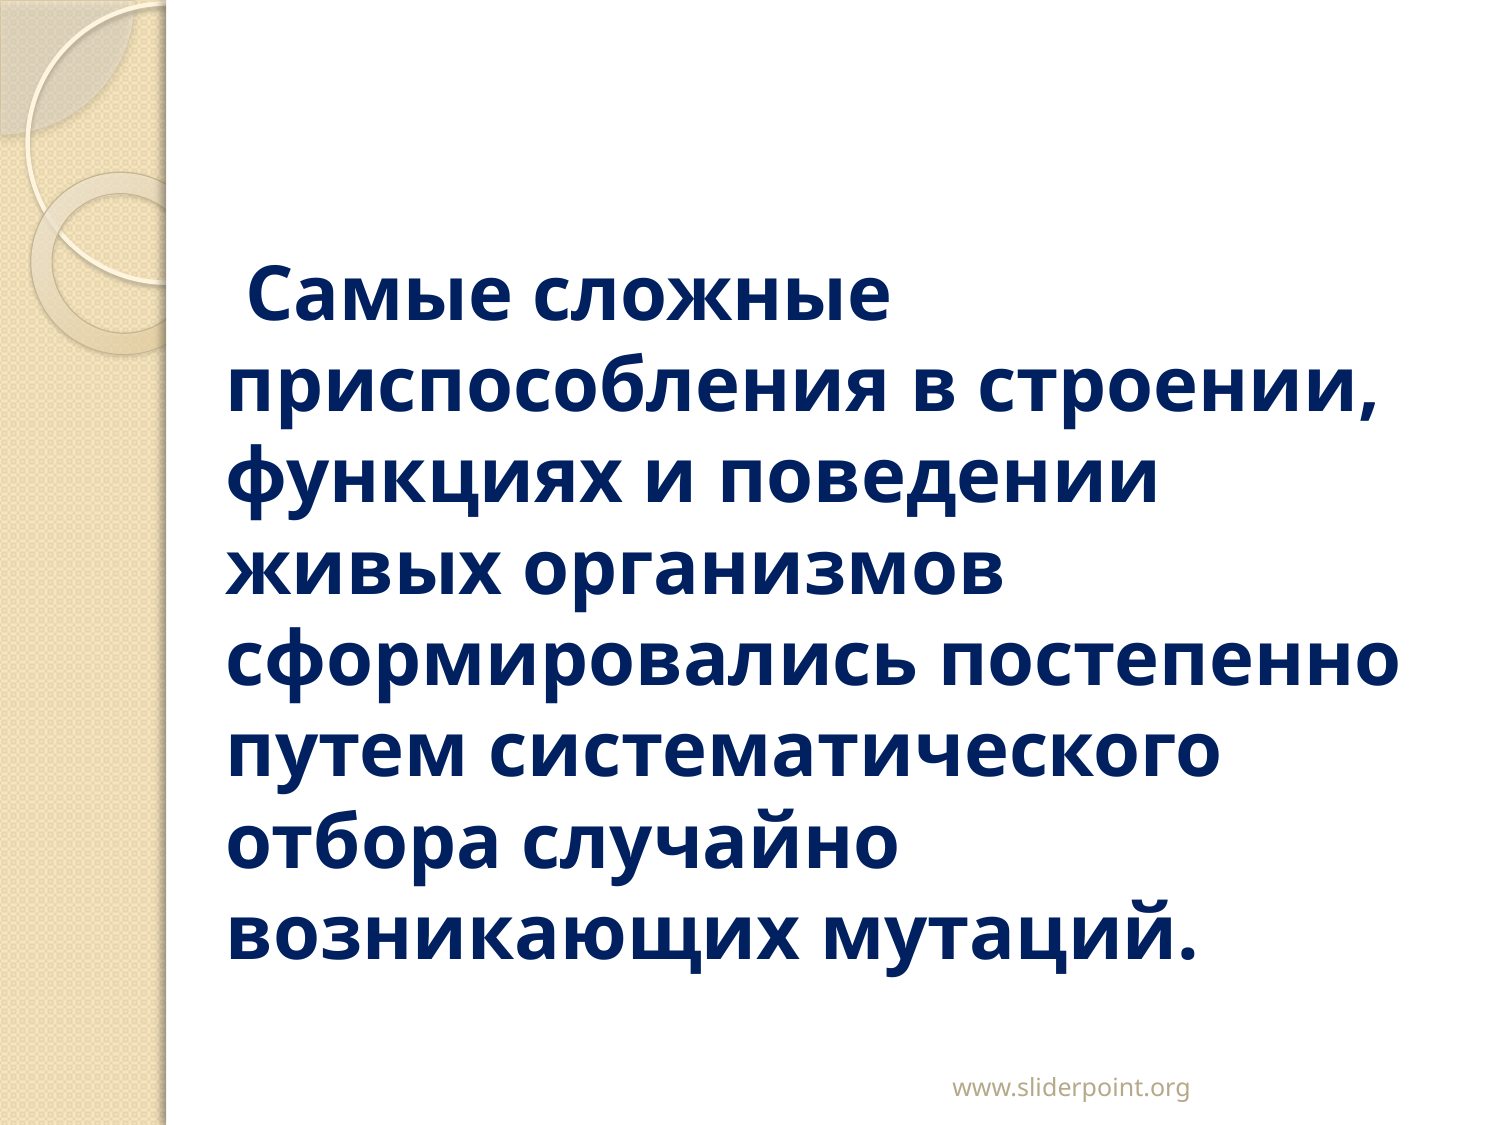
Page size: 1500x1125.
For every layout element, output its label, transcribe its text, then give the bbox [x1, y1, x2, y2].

footer www.sliderpoint.org [937, 1034, 1413, 1113]
title Самые сложные приспособления в строении, функциях и поведении живых организмов сформировались постепенно путем систематического отбора случайно возникающих мутаций. [210, 199, 1430, 1020]
